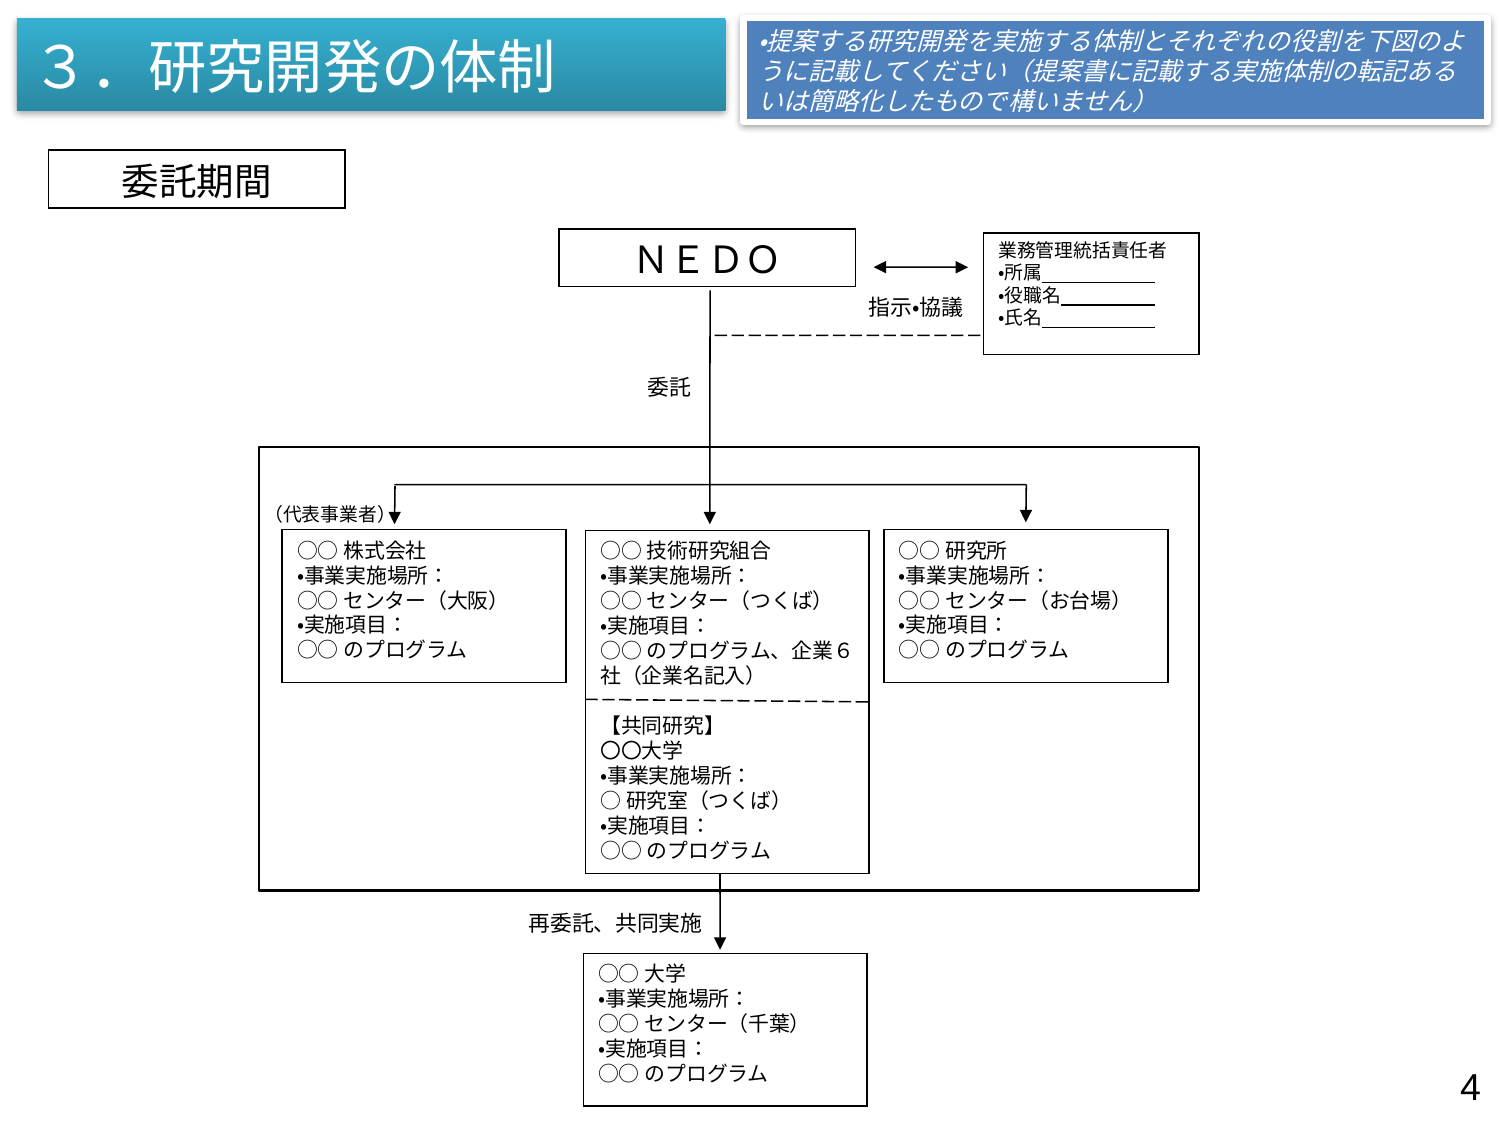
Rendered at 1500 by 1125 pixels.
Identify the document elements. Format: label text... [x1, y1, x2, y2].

text_box 委託期間 [48, 150, 345, 208]
text_box （代表事業者） [249, 495, 256, 540]
text_box 指示・協議 [853, 285, 1007, 336]
text_box ・提案する研究開発を実施する体制とそれぞれの役割を下図のように記載してください（提案書に記載する実施体制の転記あるいは簡略化したもので構いません） [740, 15, 1491, 125]
text_box 委託 [632, 366, 715, 417]
text_box ○○大学 ・事業実施場所： ○○センター（千葉） ・実施項目： ○○のプログラム [583, 953, 868, 1106]
text_box [873, 260, 969, 274]
text_box 4 [1393, 1066, 1481, 1105]
text_box [256, 445, 1201, 893]
text_box 再委託、共同実施 [513, 901, 724, 944]
title ３．研究開発の体制 [16, 18, 726, 111]
text_box ＮＥＤＯ [559, 228, 856, 287]
text_box 業務管理統括責任者 ・所属 ・役職名 ・氏名 [983, 233, 1199, 355]
